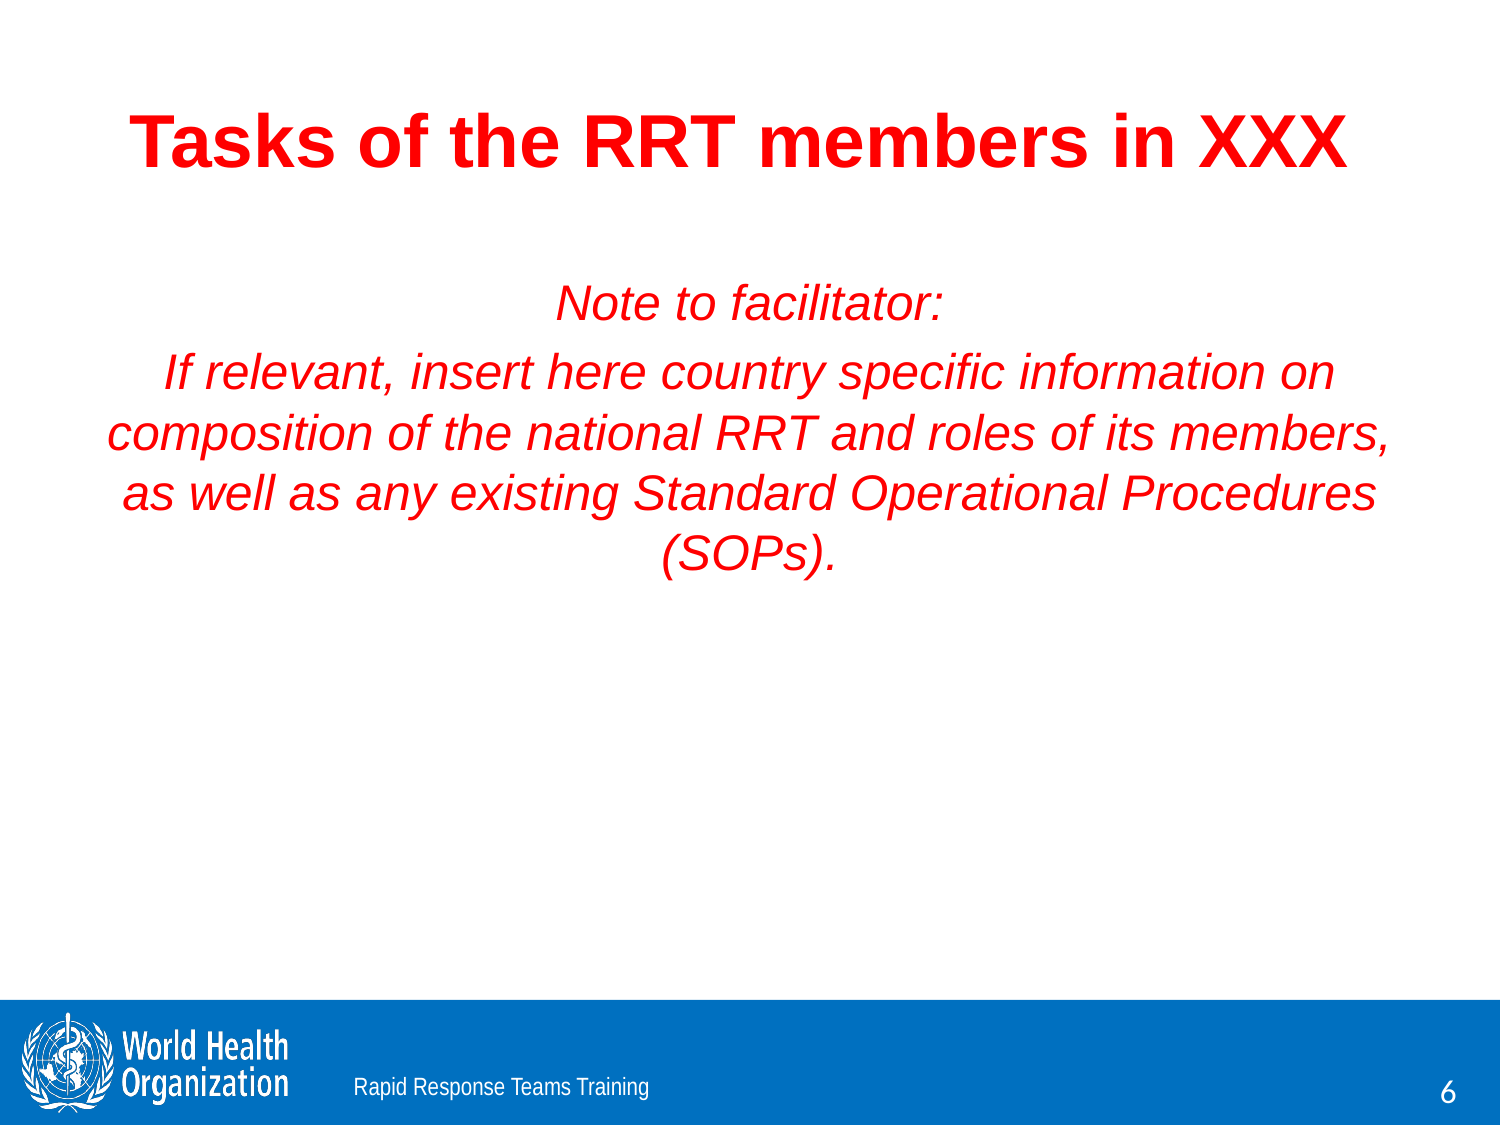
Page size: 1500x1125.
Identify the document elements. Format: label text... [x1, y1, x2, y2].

title Tasks of the RRT members in XXX [0, 44, 1500, 232]
picture [21, 1012, 288, 1113]
list Note to facilitator: If relevant, insert here country specific information on composition of the national RRT and roles of its members, as well as any existing Standard Operational Procedures (SOPs). [75, 262, 1425, 1005]
